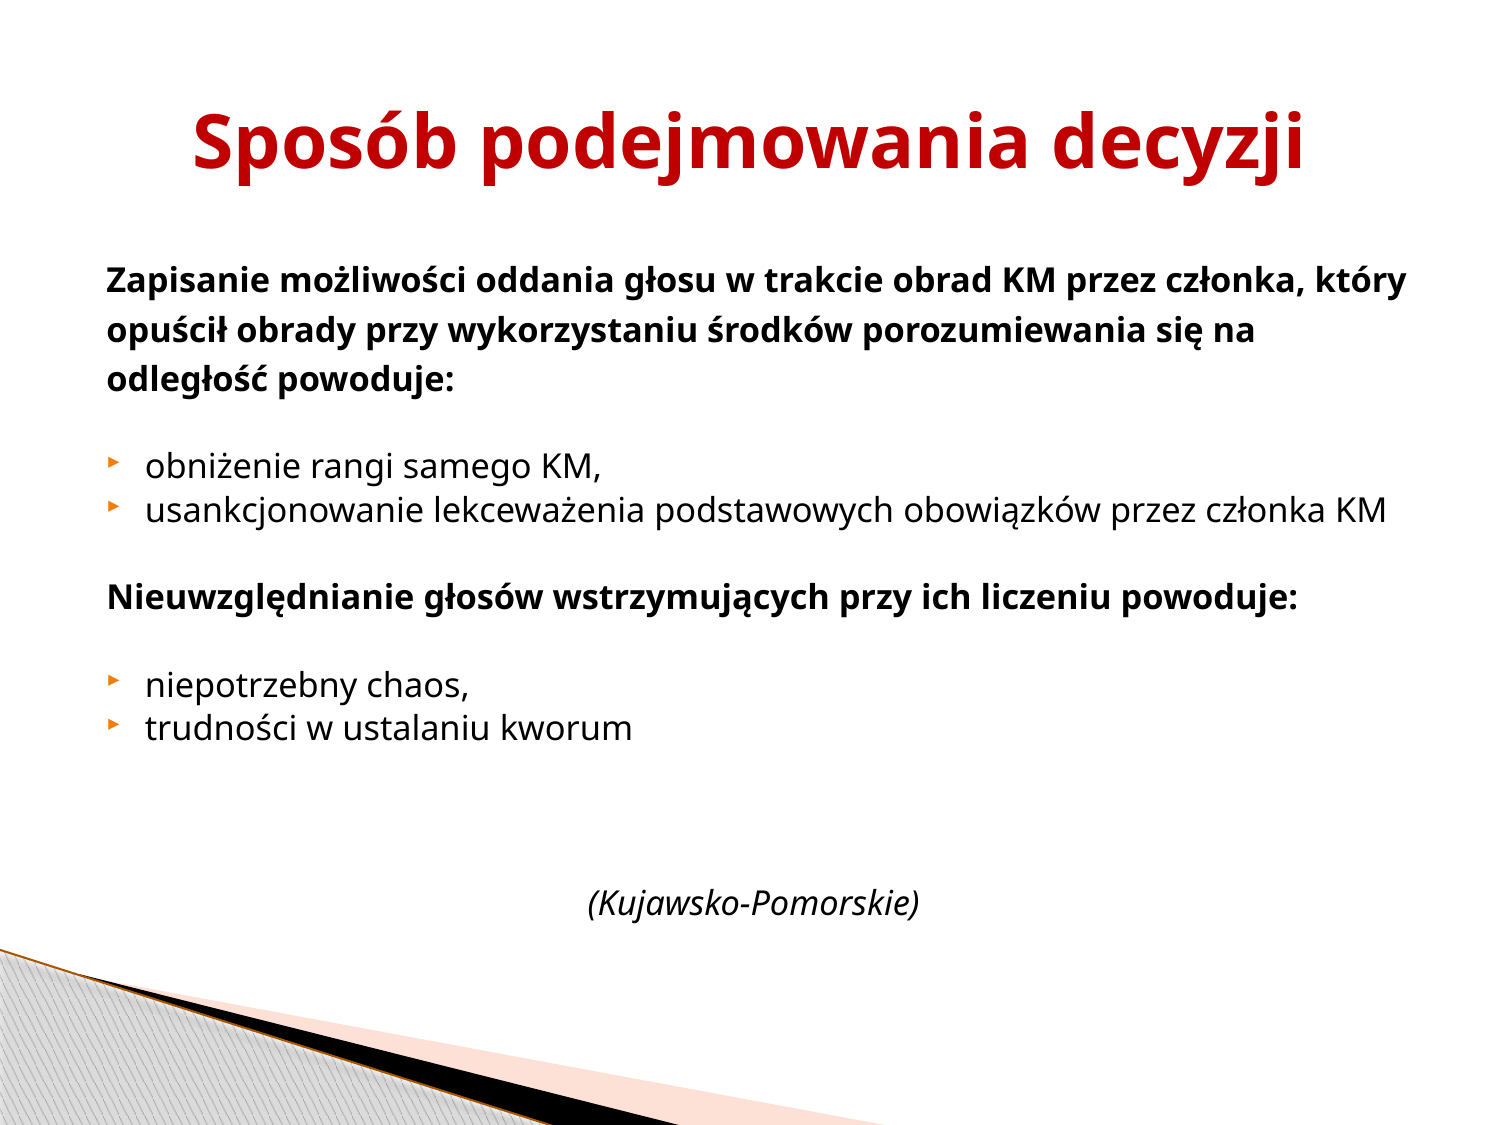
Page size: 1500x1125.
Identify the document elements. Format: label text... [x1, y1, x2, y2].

title Sposób podejmowania decyzji [75, 45, 1425, 233]
list Zapisanie możliwości oddania głosu w trakcie obrad KM przez członka, który opuścił obrady przy wykorzystaniu środków porozumiewania się na odległość powoduje: obniżenie rangi samego KM, usankcjonowanie lekceważenia podstawowych obowiązków przez członka KM Nieuwzględnianie głosów wstrzymujących przy ich liczeniu powoduje: niepotrzebny chaos, trudności w ustalaniu kworum (Kujawsko-Pomorskie) [75, 243, 1425, 986]
